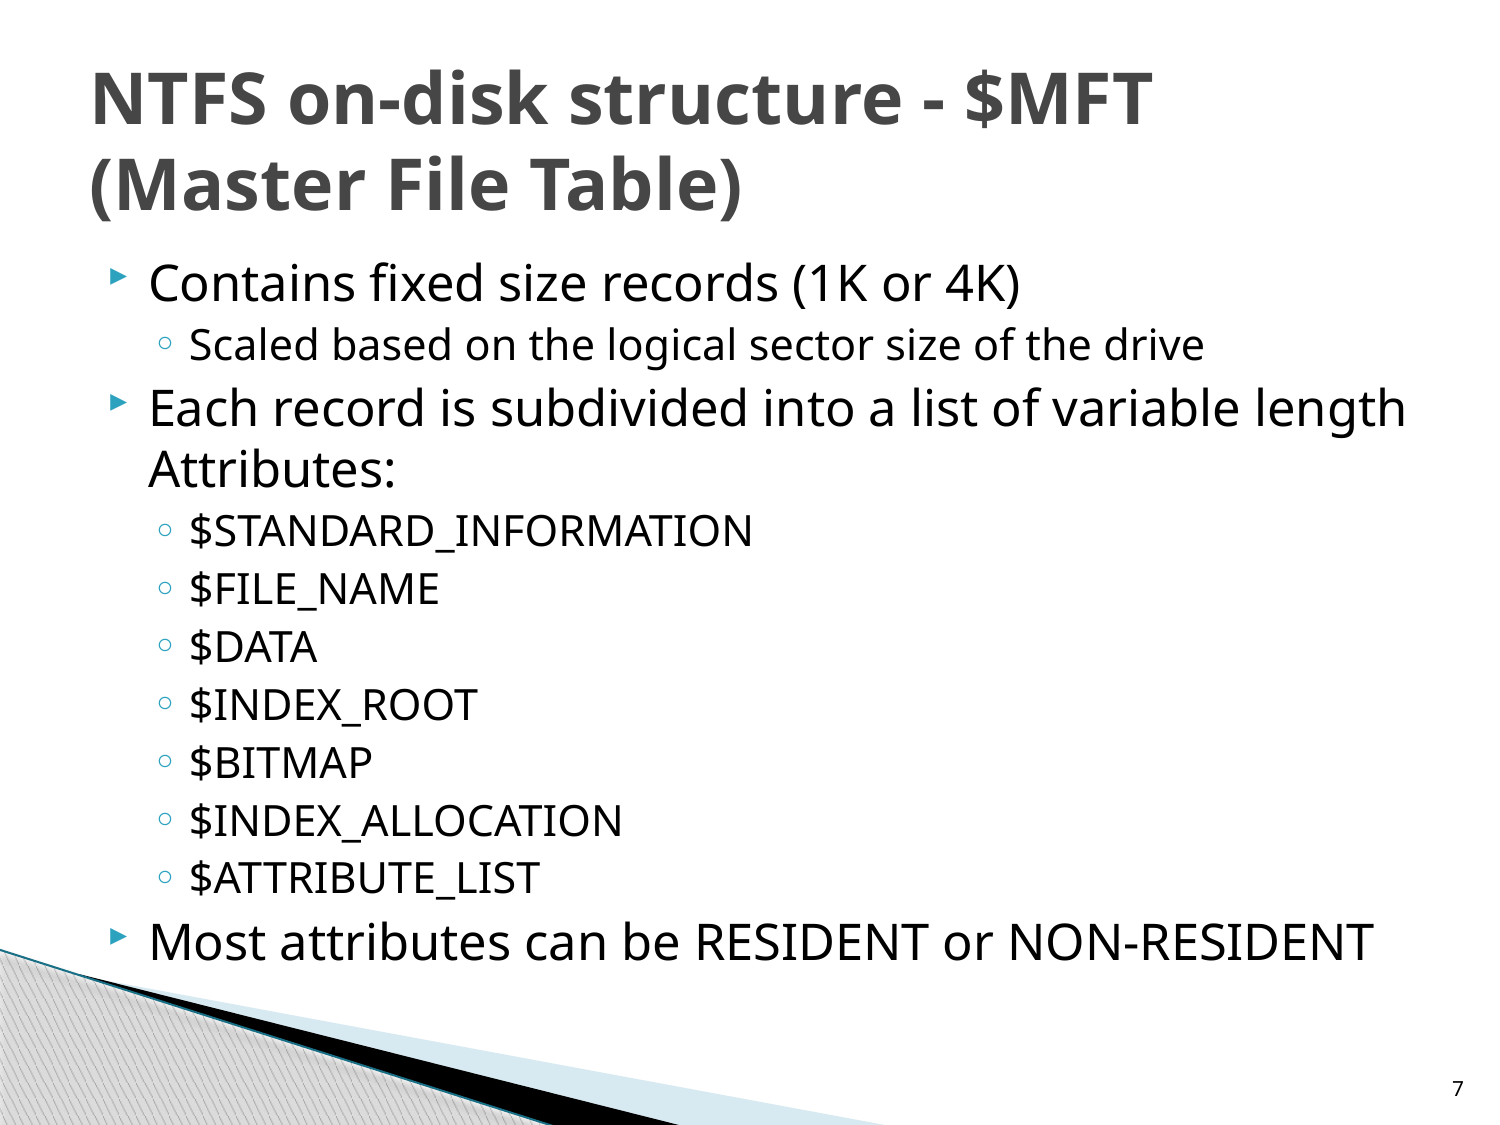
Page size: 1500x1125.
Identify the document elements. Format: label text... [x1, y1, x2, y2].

list Contains fixed size records (1K or 4K) Scaled based on the logical sector size of the drive Each record is subdivided into a list of variable length Attributes: $STANDARD_INFORMATION $FILE_NAME $DATA $INDEX_ROOT $BITMAP $INDEX_ALLOCATION $ATTRIBUTE_LIST Most attributes can be RESIDENT or NON-RESIDENT [75, 243, 1425, 986]
title NTFS on-disk structure - $MFT (Master File Table) [75, 45, 1425, 233]
slide_number 7 [1418, 1051, 1479, 1112]
